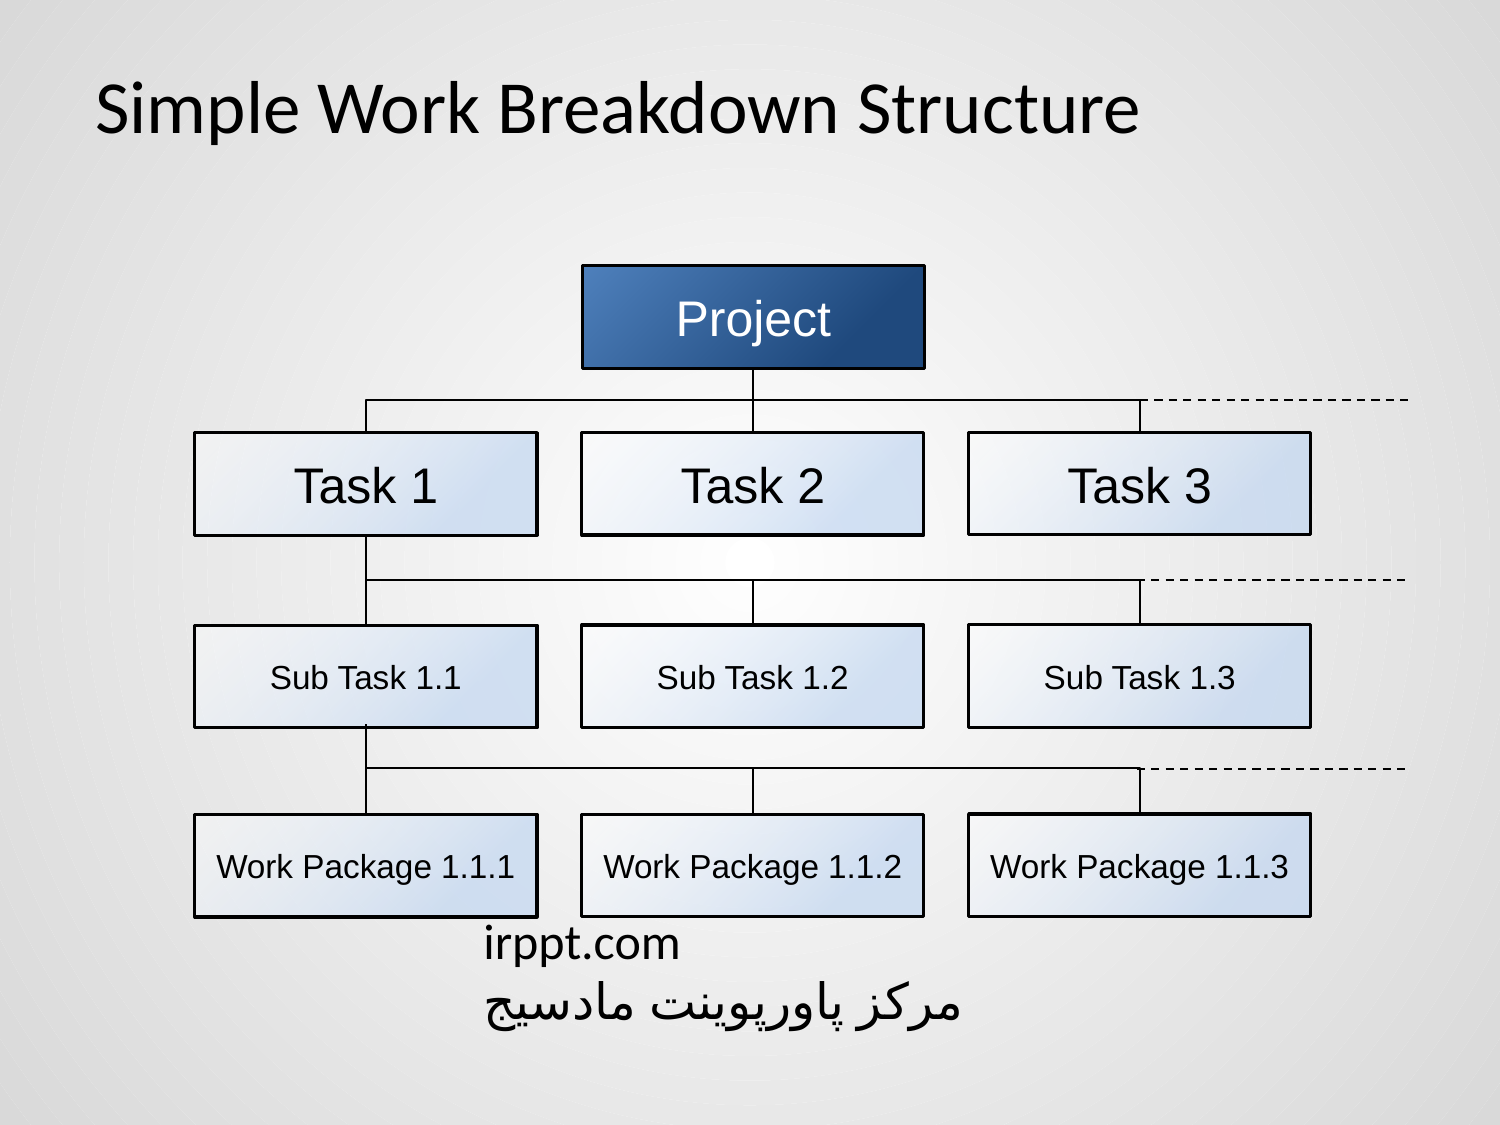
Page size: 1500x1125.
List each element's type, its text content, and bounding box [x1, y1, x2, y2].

title Simple Work Breakdown Structure [75, 45, 1425, 162]
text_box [964, 813, 1315, 917]
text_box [968, 624, 1312, 728]
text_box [707, 192, 798, 381]
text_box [610, 432, 701, 536]
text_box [190, 814, 509, 918]
text_box irppt.com مرکز پاورپوینت مادسیج [468, 925, 702, 1038]
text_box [707, 381, 798, 1125]
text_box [610, 813, 702, 918]
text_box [914, 206, 979, 594]
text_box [598, 265, 702, 369]
text_box irppt.com مرکز پاورپوینت مادسیج [802, 902, 1219, 1038]
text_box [802, 813, 928, 918]
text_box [514, 386, 605, 575]
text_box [802, 432, 909, 536]
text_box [194, 624, 508, 729]
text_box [514, 575, 605, 963]
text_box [984, 431, 1312, 536]
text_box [802, 624, 925, 728]
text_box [527, 206, 592, 385]
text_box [802, 265, 909, 369]
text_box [612, 624, 701, 728]
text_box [194, 432, 509, 536]
